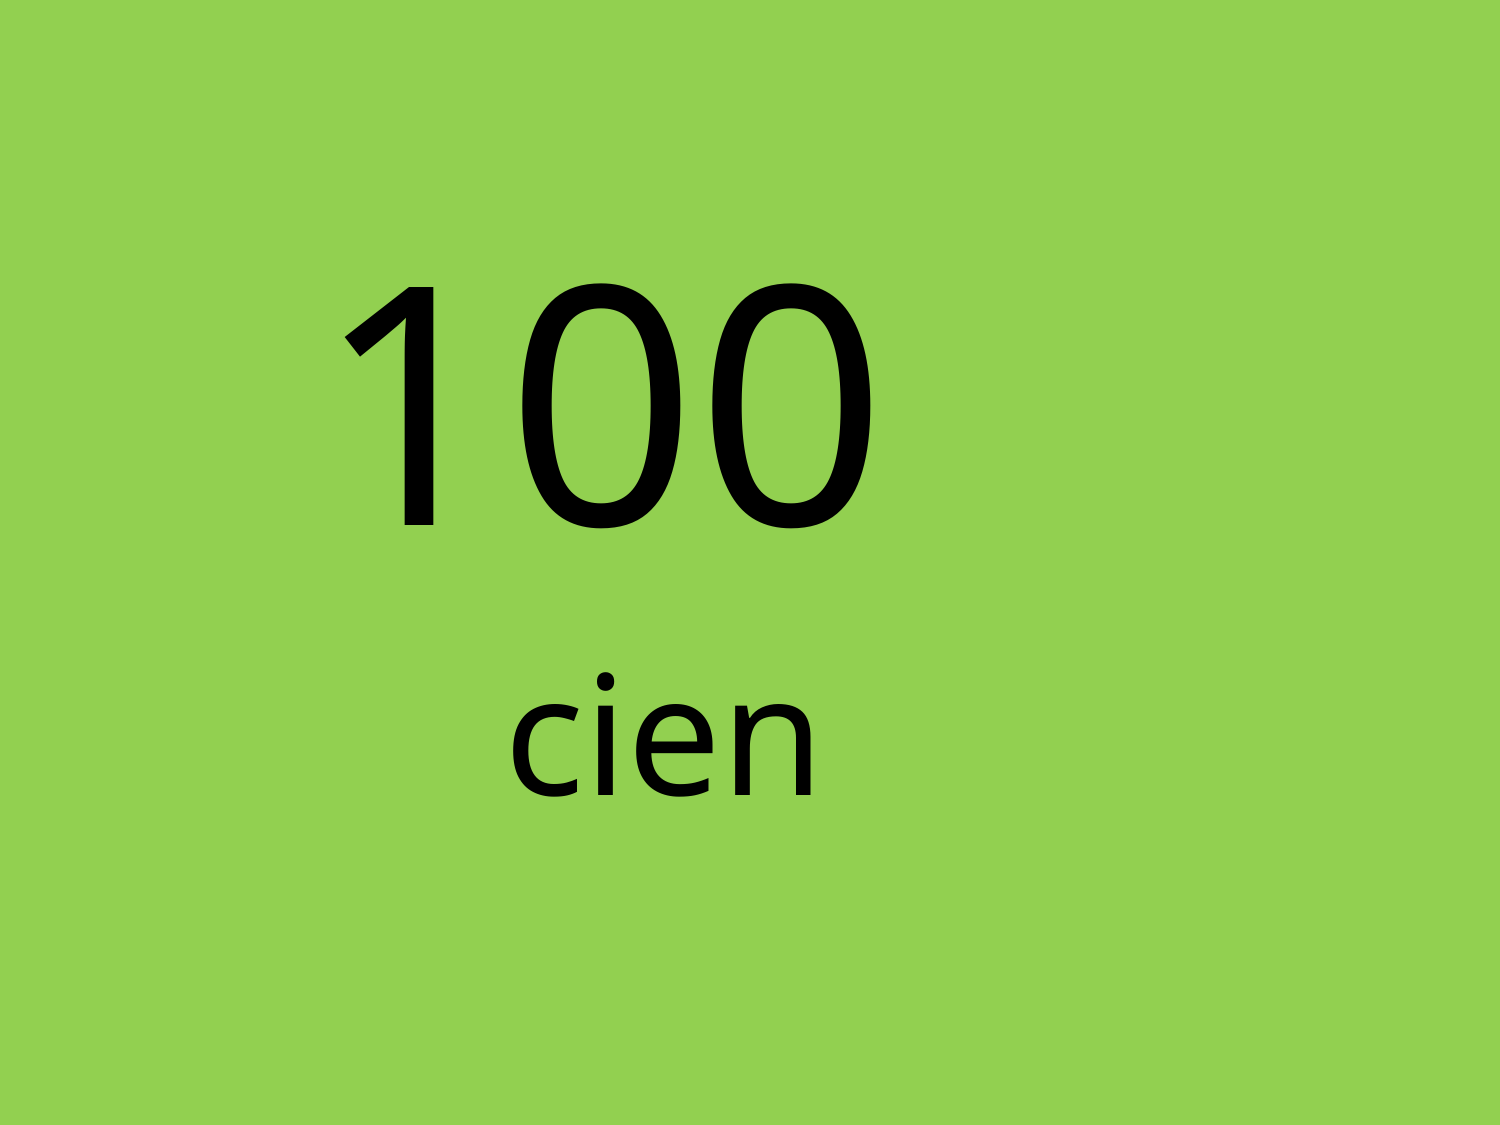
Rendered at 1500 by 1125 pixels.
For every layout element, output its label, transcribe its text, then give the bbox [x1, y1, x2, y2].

text_box cien [490, 621, 1270, 837]
text_box 100 [301, 184, 916, 600]
